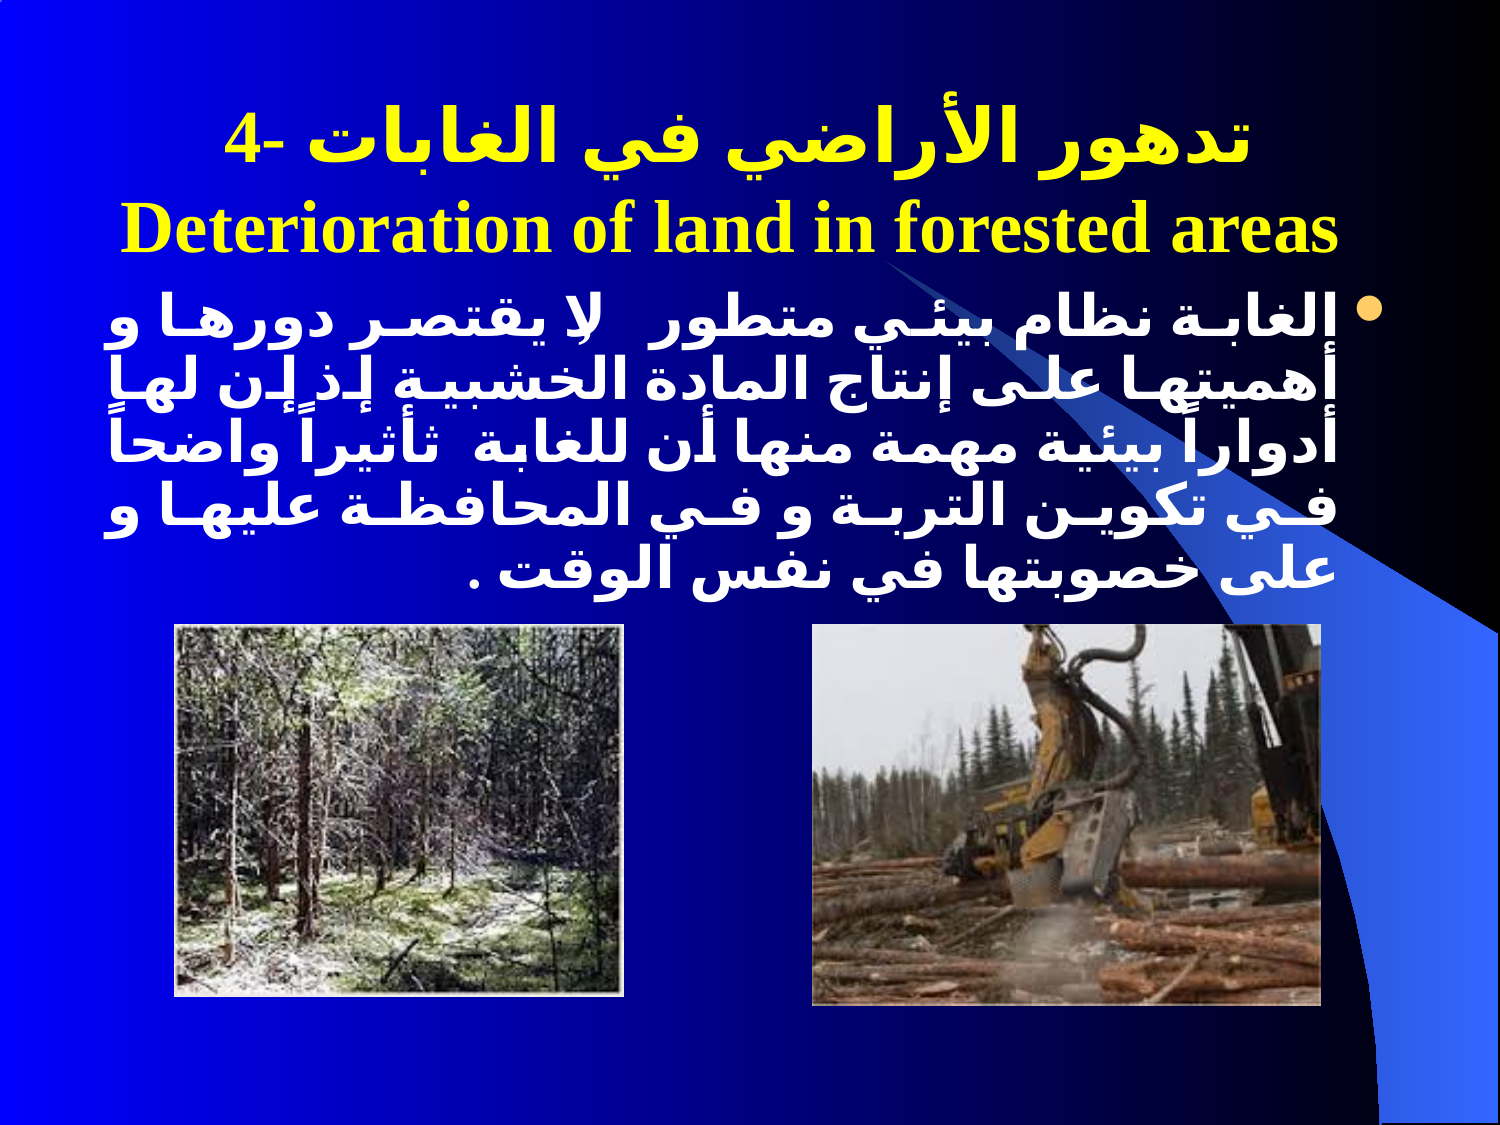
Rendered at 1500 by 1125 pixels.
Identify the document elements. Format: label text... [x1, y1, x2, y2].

picture [812, 624, 1321, 1006]
list الغابة نظام بيئي متطور , لا يقتصر دورها و أهميتها على إنتاج المادة الخشبية إذ إن لها أدواراً بيئية مهمة منها أن للغابة ثأثيراً واضحاً في تكوين التربة و في المحافظة عليها و على خصوبتها في نفس الوقت . [76, 278, 1427, 1048]
picture [174, 624, 625, 998]
title 4- تدهور الأراضي في الغابات Deterioration of land in forested areas [64, 89, 1416, 266]
